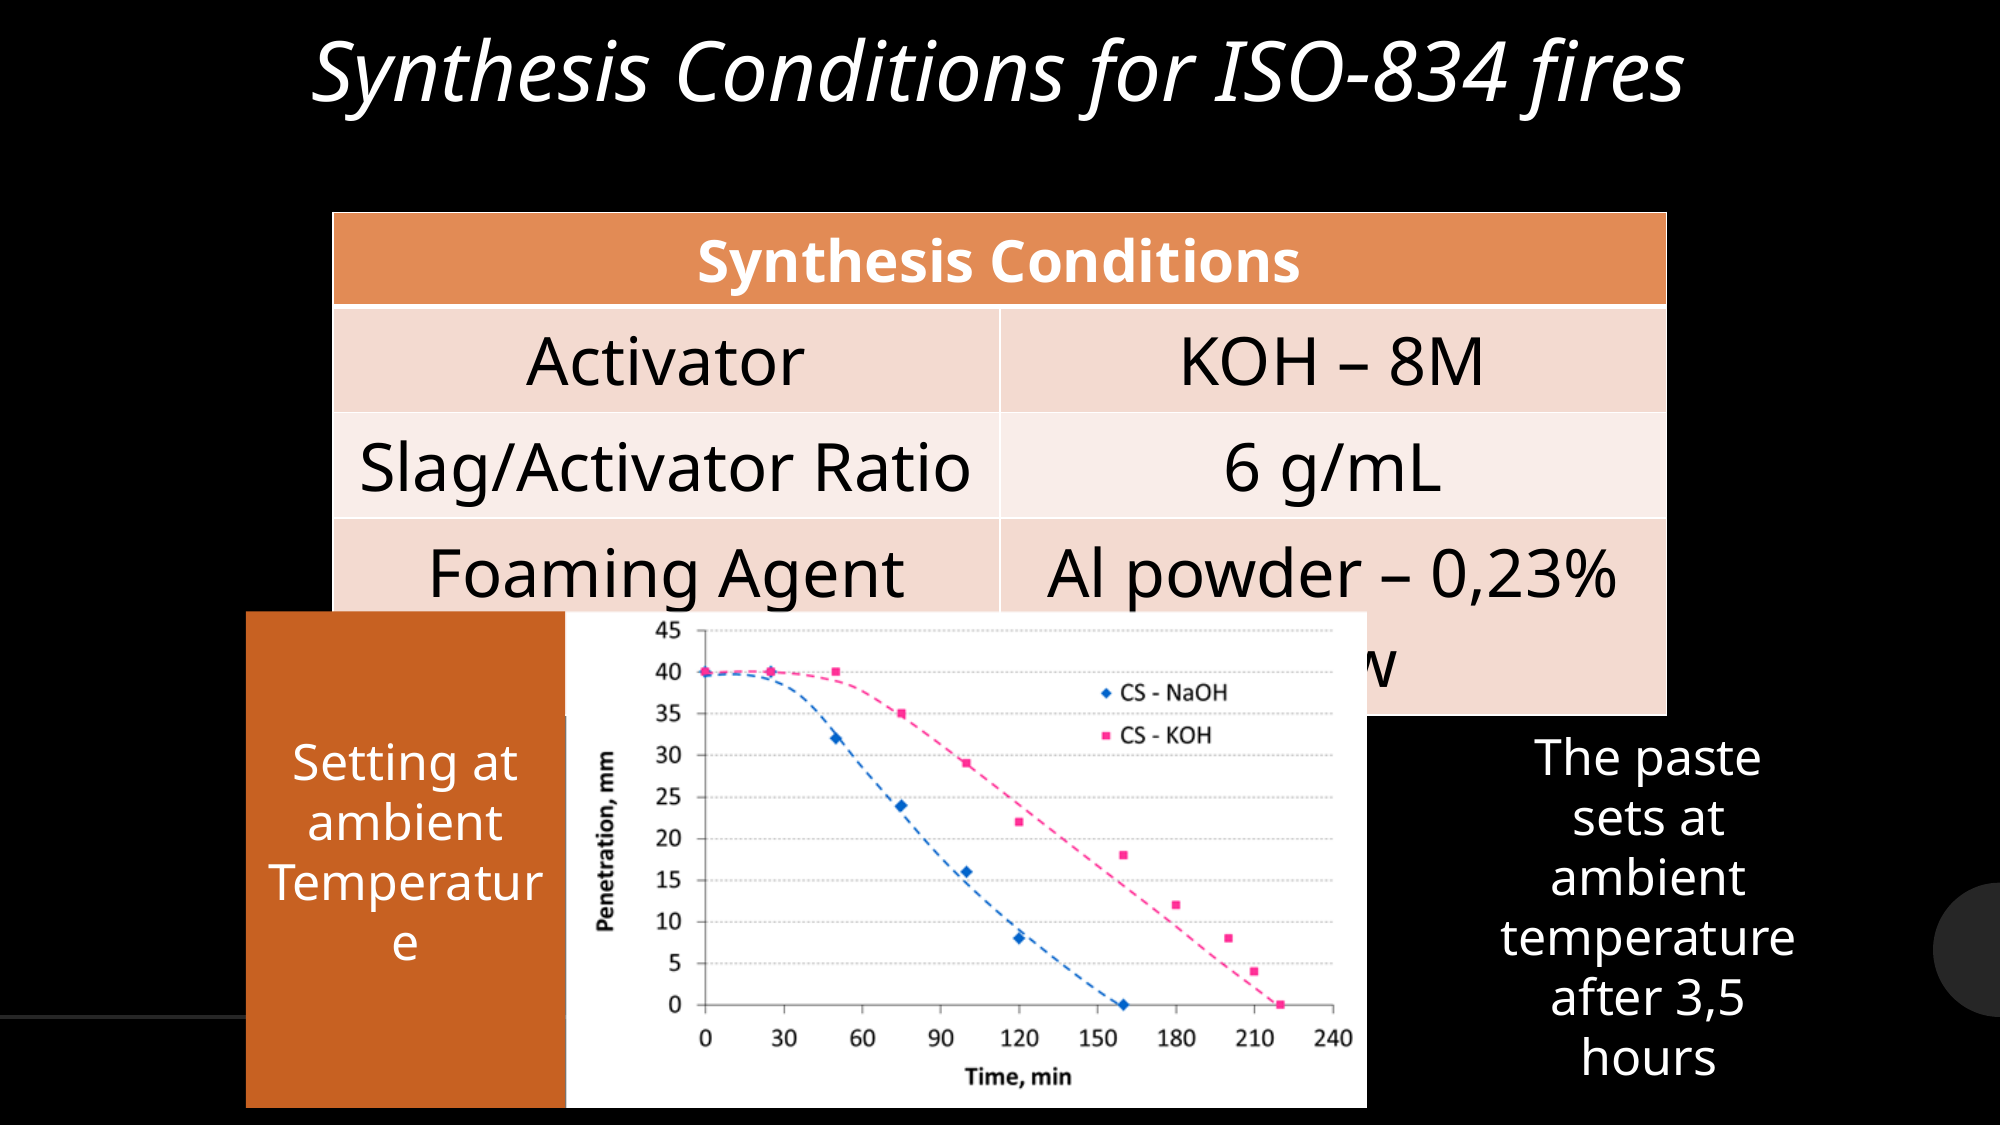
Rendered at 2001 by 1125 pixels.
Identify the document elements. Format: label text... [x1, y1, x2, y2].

table_cell Activator [334, 309, 999, 412]
table_cell 6 g/mL [1001, 413, 1666, 517]
table_cell KOH – 8M [1001, 309, 1666, 412]
text_box The paste sets at ambient temperature after 3,5 hours [1483, 717, 1815, 1093]
table_cell Slag/Activator Ratio [334, 413, 999, 517]
table_header Synthesis Conditions [334, 213, 1666, 304]
text_box Synthesis Conditions for ISO-834 fires [0, 3, 2000, 147]
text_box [245, 611, 1367, 1108]
table_cell Al powder – 0,23% w/w [1001, 519, 1666, 714]
table_cell Foaming Agent [334, 519, 999, 611]
